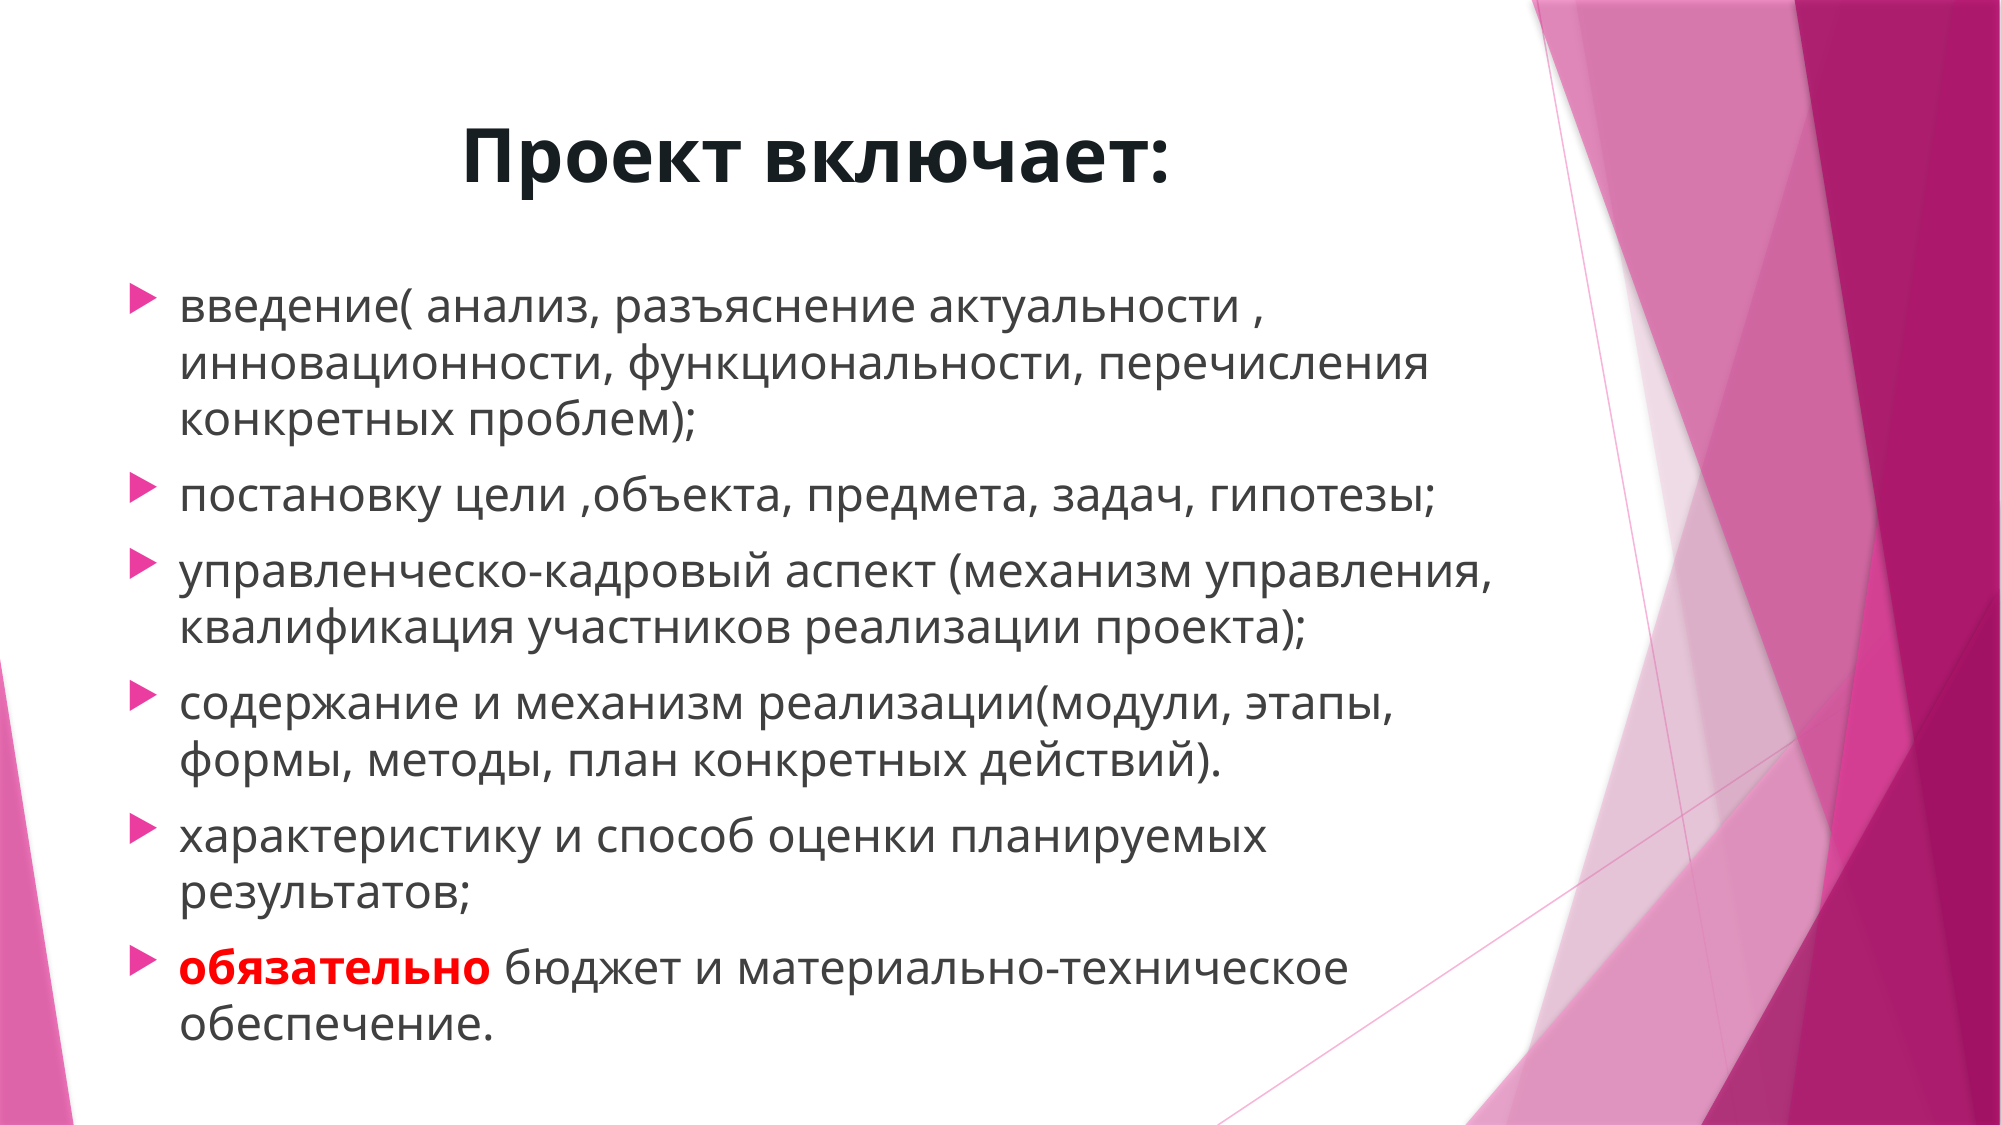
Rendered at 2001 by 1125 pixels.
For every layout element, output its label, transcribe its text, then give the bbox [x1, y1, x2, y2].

list введение( анализ, разъяснение актуальности , инновационности, функциональности, перечисления конкретных проблем); постановку цели ,объекта, предмета, задач, гипотезы; управленческо-кадровый аспект (механизм управления, квалификация участников реализации проекта); содержание и механизм реализации(модули, этапы, формы, методы, план конкретных действий). характеристику и способ оценки планируемых результатов; обязательно бюджет и материально-техническое обеспечение. [110, 267, 1522, 1070]
title Проект включает: [110, 99, 1522, 267]
